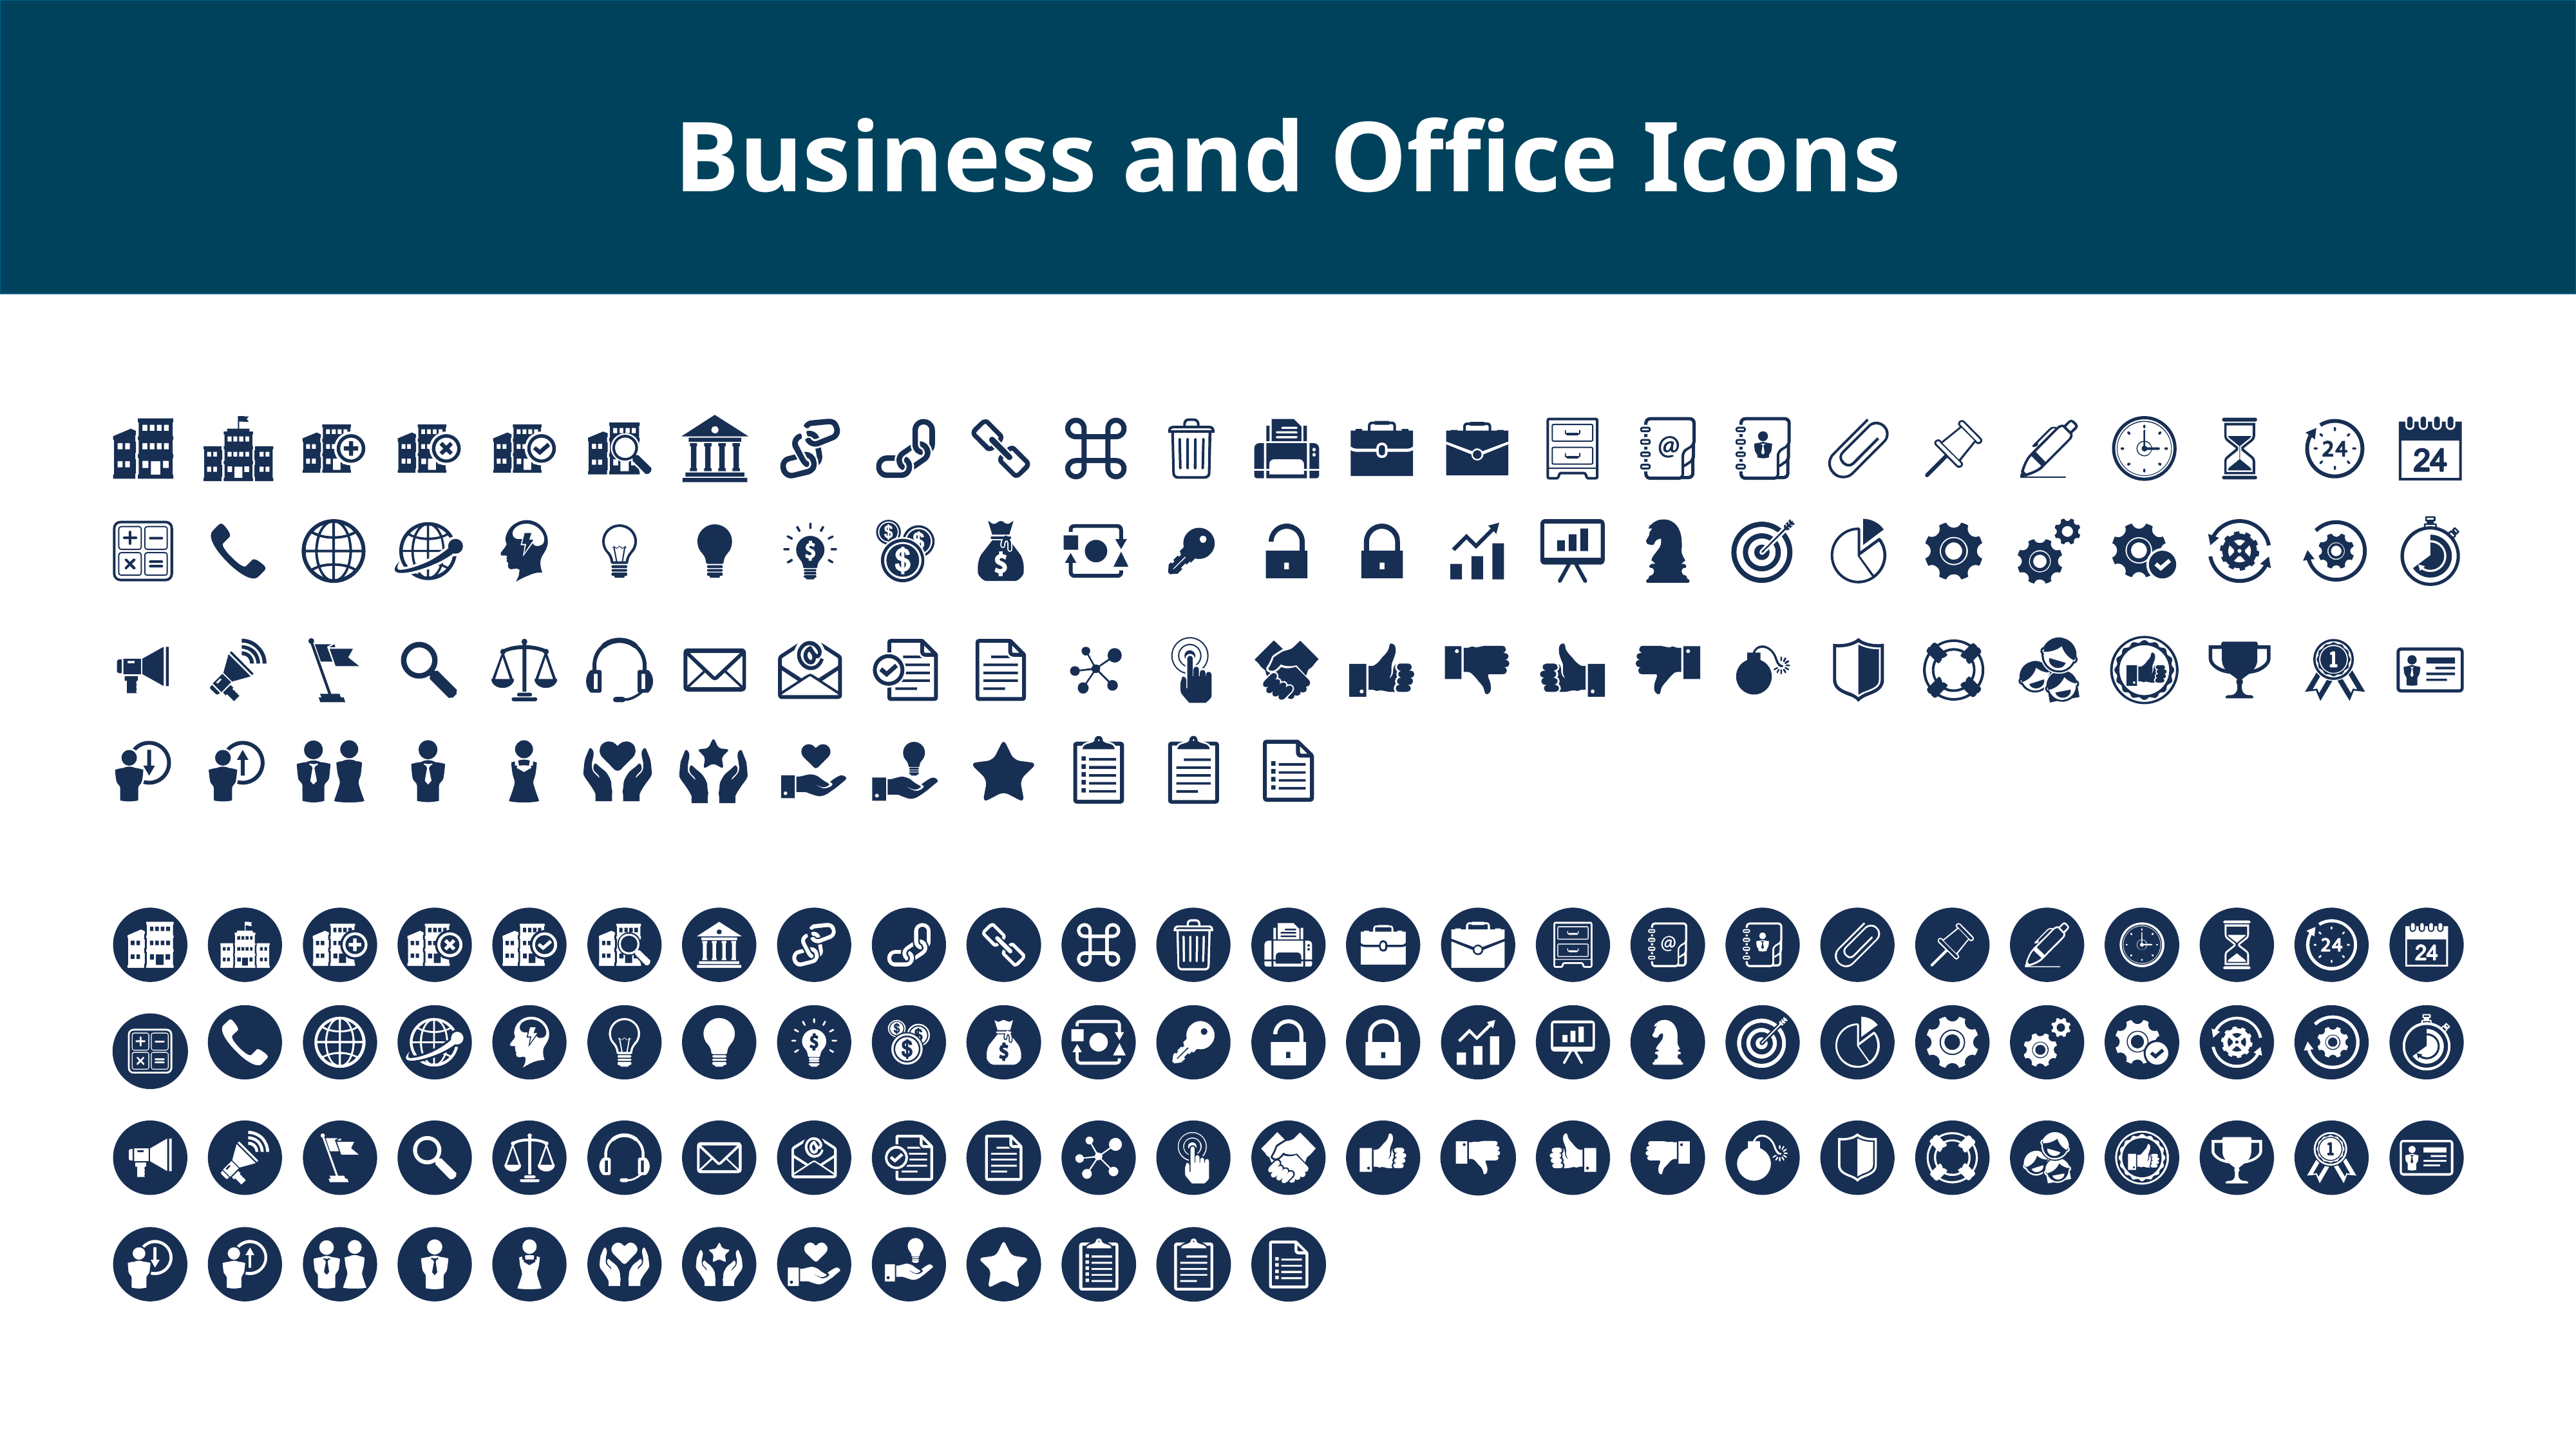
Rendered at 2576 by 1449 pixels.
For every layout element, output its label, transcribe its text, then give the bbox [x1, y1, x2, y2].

text_box [518, 759, 530, 766]
text_box [781, 775, 795, 799]
text_box [583, 748, 612, 802]
text_box [1471, 556, 1483, 580]
text_box [513, 424, 542, 473]
text_box [903, 741, 925, 776]
text_box [2199, 1005, 2275, 1080]
text_box [397, 1120, 472, 1195]
text_box [2447, 416, 2454, 428]
text_box [308, 638, 359, 703]
text_box [2112, 416, 2177, 481]
text_box [1463, 645, 1510, 694]
text_box [397, 1005, 472, 1080]
text_box [411, 760, 446, 802]
text_box [304, 740, 323, 759]
text_box [1736, 645, 1790, 695]
text_box [1450, 564, 1463, 580]
text_box [492, 1005, 567, 1080]
text_box [1113, 551, 1129, 567]
text_box [399, 522, 453, 567]
text_box [777, 1227, 851, 1302]
text_box [1061, 1005, 1136, 1080]
text_box [2112, 524, 2166, 578]
text_box [820, 526, 824, 533]
text_box [786, 535, 793, 540]
text_box [1254, 471, 1264, 478]
text_box [1254, 443, 1264, 469]
text_box [1725, 1005, 1800, 1080]
text_box [207, 1120, 282, 1195]
text_box [1630, 907, 1705, 982]
text_box [1061, 907, 1136, 982]
text_box [778, 642, 842, 699]
text_box [2199, 1120, 2275, 1195]
text_box [1168, 418, 1215, 479]
text_box [871, 1227, 946, 1302]
text_box [611, 573, 628, 578]
text_box [1587, 663, 1605, 697]
text_box [2010, 1005, 2085, 1080]
text_box [1640, 451, 1651, 457]
text_box [780, 451, 817, 478]
text_box [1630, 1120, 1705, 1195]
text_box [1303, 426, 1307, 442]
text_box [1065, 417, 1127, 480]
text_box [1923, 639, 1985, 701]
text_box [815, 447, 822, 466]
text_box [124, 676, 138, 694]
text_box [682, 1120, 757, 1195]
text_box [2054, 518, 2081, 545]
text_box [1492, 543, 1504, 580]
text_box [2105, 907, 2179, 982]
text_box [210, 685, 220, 695]
text_box [1379, 445, 1385, 456]
text_box [1446, 422, 1509, 451]
text_box [1350, 421, 1414, 449]
text_box [2224, 422, 2255, 475]
text_box [913, 441, 931, 470]
text_box [1535, 907, 1611, 982]
text_box [207, 1005, 282, 1080]
text_box [1396, 663, 1415, 692]
text_box [704, 443, 712, 471]
text_box [1251, 907, 1326, 982]
text_box [801, 744, 831, 768]
text_box [1156, 907, 1231, 982]
text_box [682, 907, 757, 982]
text_box [492, 1120, 567, 1195]
text_box [2407, 416, 2413, 428]
text_box [1350, 450, 1414, 477]
text_box [1735, 451, 1746, 457]
text_box [2294, 1005, 2369, 1080]
text_box [876, 455, 913, 478]
text_box [303, 1120, 377, 1195]
text_box [1925, 522, 1982, 580]
text_box [1735, 439, 1746, 445]
text_box [1349, 663, 1367, 697]
text_box [397, 432, 417, 473]
text_box [2208, 519, 2271, 546]
text_box [1441, 1005, 1515, 1080]
text_box [611, 565, 628, 572]
text_box [2105, 1005, 2179, 1080]
text_box [1863, 518, 1884, 545]
text_box [586, 638, 654, 703]
text_box [2105, 1120, 2179, 1195]
text_box [1535, 1005, 1611, 1080]
text_box [1084, 540, 1108, 563]
text_box [301, 432, 321, 473]
text_box [242, 638, 267, 664]
text_box [1820, 907, 1895, 982]
text_box [777, 1005, 851, 1080]
text_box [1635, 645, 1681, 694]
text_box [2389, 1120, 2464, 1195]
text_box [1731, 522, 1793, 583]
text_box [1640, 464, 1651, 470]
text_box [600, 741, 636, 771]
text_box [515, 740, 533, 759]
text_box [1735, 426, 1746, 433]
text_box [509, 761, 540, 803]
text_box [2396, 647, 2464, 693]
text_box [1535, 1120, 1611, 1195]
text_box [1309, 471, 1320, 478]
text_box [777, 907, 851, 982]
text_box [1255, 640, 1319, 700]
text_box [1073, 741, 1124, 804]
text_box [1156, 1227, 1231, 1302]
text_box [411, 556, 457, 580]
text_box [2110, 636, 2179, 705]
text_box [978, 521, 1024, 582]
text_box [1309, 443, 1320, 469]
text_box [397, 907, 472, 982]
text_box [1251, 1005, 1326, 1080]
text_box [1915, 907, 1990, 982]
text_box [587, 1227, 662, 1302]
text_box [872, 777, 886, 801]
text_box [1440, 1119, 1516, 1196]
text_box [706, 573, 723, 578]
text_box [113, 1120, 187, 1195]
title Business and Office Icons [223, 90, 2353, 215]
text_box [340, 740, 359, 759]
text_box [1540, 519, 1605, 583]
text_box [1452, 522, 1500, 551]
text_box [229, 651, 254, 676]
text_box [492, 907, 567, 982]
text_box [1266, 443, 1307, 469]
text_box [587, 431, 608, 475]
text_box [2222, 417, 2257, 422]
text_box [966, 1005, 1041, 1080]
text_box [2294, 907, 2369, 982]
text_box [207, 907, 282, 982]
text_box [792, 433, 810, 468]
text_box [682, 1227, 757, 1302]
text_box [1444, 646, 1462, 679]
text_box [2305, 419, 2365, 478]
text_box [1251, 1227, 1327, 1302]
text_box [912, 419, 935, 455]
text_box [1070, 647, 1122, 694]
text_box [1168, 741, 1219, 804]
text_box [2389, 907, 2464, 982]
text_box [211, 524, 266, 579]
text_box [1820, 1005, 1895, 1080]
text_box [732, 443, 740, 471]
text_box [1263, 739, 1314, 802]
text_box [527, 434, 556, 463]
text_box [1915, 1005, 1990, 1080]
text_box [1441, 907, 1515, 982]
text_box [1266, 426, 1270, 442]
text_box [493, 432, 512, 473]
text_box [2389, 1005, 2464, 1080]
text_box [796, 526, 800, 533]
text_box [1725, 1120, 1800, 1195]
text_box [213, 654, 251, 701]
text_box [896, 444, 912, 471]
text_box [2010, 907, 2085, 982]
text_box [2018, 539, 2063, 584]
text_box [112, 428, 137, 479]
text_box [609, 422, 652, 475]
text_box [2199, 907, 2275, 982]
text_box [1346, 1005, 1421, 1080]
text_box [682, 1005, 757, 1080]
text_box [587, 1120, 662, 1195]
text_box [587, 907, 662, 982]
text_box [334, 759, 365, 803]
text_box [698, 739, 729, 768]
text_box [1265, 524, 1308, 578]
text_box [1630, 1005, 1705, 1080]
text_box [2398, 421, 2462, 481]
text_box [113, 907, 187, 982]
text_box [1640, 426, 1651, 433]
text_box [401, 641, 457, 699]
text_box [117, 659, 122, 674]
text_box [492, 1227, 567, 1302]
text_box [1683, 646, 1701, 679]
text_box [2148, 551, 2177, 579]
text_box [796, 774, 847, 797]
text_box [683, 648, 746, 692]
text_box [2303, 520, 2367, 582]
text_box [871, 1005, 946, 1080]
text_box [1640, 439, 1651, 445]
text_box [303, 1005, 377, 1080]
text_box [797, 641, 824, 670]
text_box [491, 638, 558, 692]
text_box [113, 1227, 187, 1302]
text_box [2400, 516, 2460, 586]
text_box [1180, 656, 1212, 703]
text_box [873, 654, 905, 686]
text_box [209, 766, 238, 802]
text_box [112, 1013, 188, 1090]
text_box [1546, 417, 1599, 480]
text_box [880, 538, 925, 583]
text_box [998, 446, 1030, 478]
text_box [417, 424, 447, 473]
text_box [966, 1227, 1041, 1302]
text_box [303, 1227, 377, 1302]
text_box [706, 565, 723, 572]
text_box [1061, 1227, 1137, 1302]
text_box [1251, 1120, 1326, 1195]
text_box [2305, 639, 2365, 701]
text_box [301, 519, 366, 583]
text_box [1830, 527, 1887, 583]
text_box [1833, 638, 1884, 702]
text_box [688, 437, 741, 442]
text_box [1368, 643, 1397, 692]
text_box [871, 1120, 946, 1195]
text_box [809, 522, 812, 529]
text_box [1761, 519, 1795, 553]
text_box [1557, 643, 1586, 692]
text_box [511, 692, 538, 701]
text_box [1271, 419, 1302, 442]
text_box [500, 520, 548, 582]
text_box [115, 766, 144, 802]
text_box [622, 748, 652, 802]
text_box [718, 750, 748, 804]
text_box [828, 559, 834, 564]
text_box [830, 548, 837, 551]
text_box [975, 639, 1027, 701]
text_box [697, 524, 732, 564]
text_box [2020, 419, 2078, 478]
text_box [1346, 907, 1421, 982]
text_box [681, 415, 749, 437]
text_box [966, 907, 1041, 982]
text_box [887, 776, 938, 799]
text_box [1739, 417, 1791, 480]
text_box [871, 907, 946, 982]
text_box [1171, 637, 1209, 674]
text_box [397, 1227, 472, 1302]
text_box [303, 907, 377, 982]
text_box [2208, 641, 2271, 699]
text_box [133, 741, 171, 785]
text_box [1646, 519, 1690, 583]
text_box [1725, 907, 1800, 982]
text_box [223, 416, 253, 482]
text_box [783, 548, 790, 551]
text_box [804, 419, 840, 447]
text_box [876, 520, 901, 545]
text_box [973, 742, 1034, 801]
text_box [1540, 663, 1559, 692]
text_box [685, 472, 744, 477]
text_box [786, 558, 793, 564]
text_box [2220, 531, 2260, 571]
text_box [419, 740, 438, 759]
text_box [1925, 420, 1983, 478]
text_box [777, 1120, 851, 1195]
text_box [1156, 1120, 1231, 1195]
text_box [322, 424, 351, 473]
text_box [971, 419, 1013, 460]
text_box [1177, 735, 1210, 750]
text_box [2420, 416, 2427, 428]
text_box [2208, 556, 2271, 583]
text_box [1083, 735, 1115, 750]
text_box [394, 538, 463, 573]
text_box [1828, 419, 1889, 478]
text_box [1820, 1120, 1895, 1195]
text_box [1644, 417, 1696, 480]
text_box [887, 639, 938, 701]
text_box [690, 443, 697, 471]
text_box [718, 443, 726, 471]
text_box [207, 1227, 282, 1302]
text_box [1156, 1005, 1231, 1080]
text_box [336, 434, 366, 463]
text_box [254, 446, 274, 482]
text_box [142, 647, 164, 687]
text_box [2434, 416, 2440, 428]
text_box [1361, 524, 1403, 578]
text_box [1266, 471, 1307, 478]
text_box [682, 478, 748, 482]
text_box [796, 536, 825, 580]
text_box [602, 524, 638, 564]
text_box [1735, 464, 1746, 470]
text_box [587, 1005, 662, 1080]
text_box [226, 741, 265, 785]
text_box [431, 434, 461, 463]
text_box [966, 1120, 1041, 1195]
text_box [138, 418, 174, 479]
text_box [1068, 524, 1127, 549]
text_box [113, 520, 173, 582]
text_box [1061, 1120, 1136, 1195]
text_box [679, 750, 708, 804]
text_box [1446, 444, 1509, 476]
text_box [121, 750, 137, 766]
text_box [1063, 535, 1079, 550]
text_box [166, 647, 169, 687]
text_box [1346, 1120, 1421, 1195]
text_box [828, 535, 834, 540]
text_box [123, 658, 142, 674]
text_box [296, 760, 331, 803]
text_box [214, 750, 231, 766]
text_box [2018, 637, 2080, 703]
text_box [1168, 527, 1215, 574]
text_box [2222, 475, 2257, 480]
text_box [903, 525, 935, 556]
text_box [2294, 1120, 2369, 1195]
text_box [1065, 553, 1123, 578]
text_box [1915, 1120, 1990, 1195]
text_box [2010, 1120, 2085, 1195]
text_box [204, 446, 223, 482]
